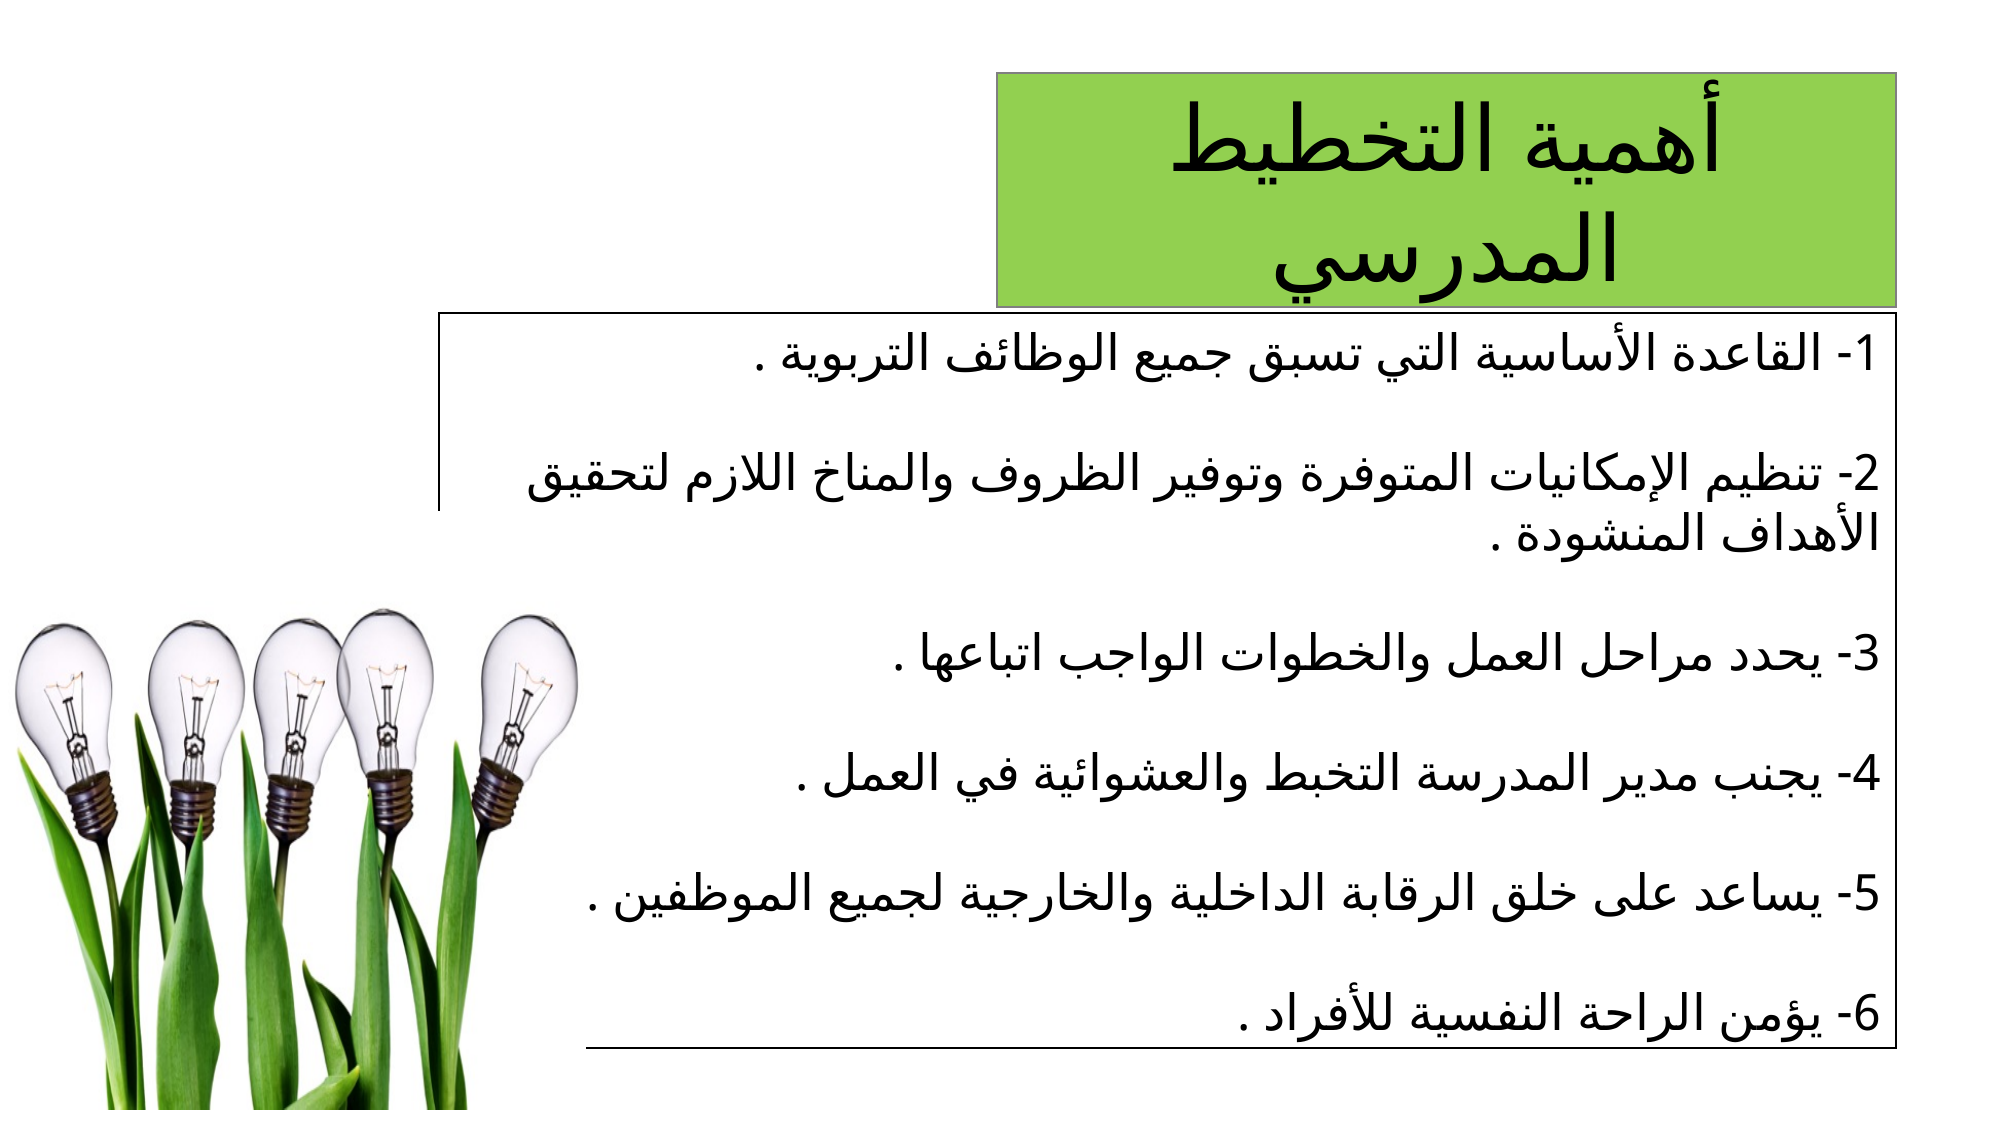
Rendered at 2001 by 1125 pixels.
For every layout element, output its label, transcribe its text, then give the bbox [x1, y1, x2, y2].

text_box 1- القاعدة الأساسية التي تسبق جميع الوظائف التربوية . 2- تنظيم الإمكانيات المتوفرة وتوفير الظروف والمناخ اللازم لتحقيق الأهداف المنشودة . 3- يحدد مراحل العمل والخطوات الواجب اتباعها . 4- يجنب مدير المدرسة التخبط والعشوائية في العمل . 5- يساعد على خلق الرقابة الداخلية والخارجية لجميع الموظفين . 6- يؤمن الراحة النفسية للأفراد . [438, 312, 1897, 1049]
text_box أهمية التخطيط المدرسي [996, 72, 1897, 308]
picture [0, 511, 586, 1110]
